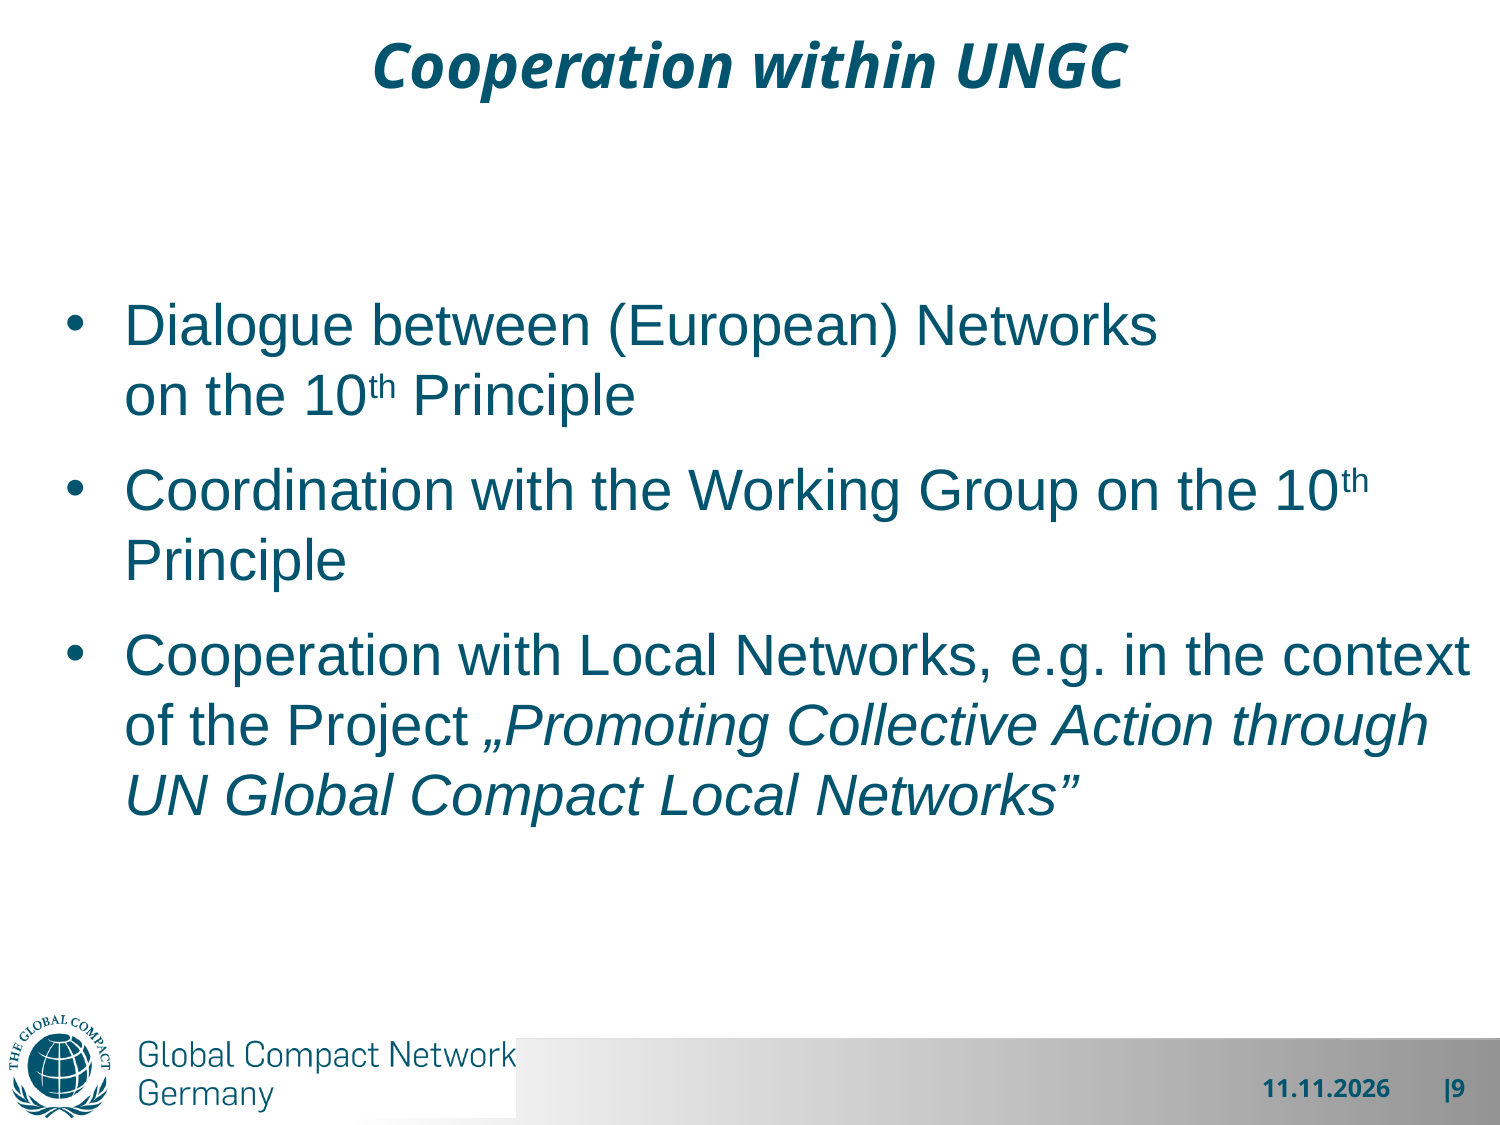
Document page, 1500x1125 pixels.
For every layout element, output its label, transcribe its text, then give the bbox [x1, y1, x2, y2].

picture [49, 1110, 69, 1118]
text_box Dialogue between (European) Networks on the 10th Principle Coordination with the Working Group on the 10th Principle Cooperation with Local Networks, e.g. in the context of the Project „Promoting Collective Action through UN Global Compact Local Networks” [50, 279, 1500, 1025]
picture [511, 1051, 516, 1063]
picture [9, 1015, 516, 1118]
text_box Cooperation within UNGC [39, 0, 1460, 164]
